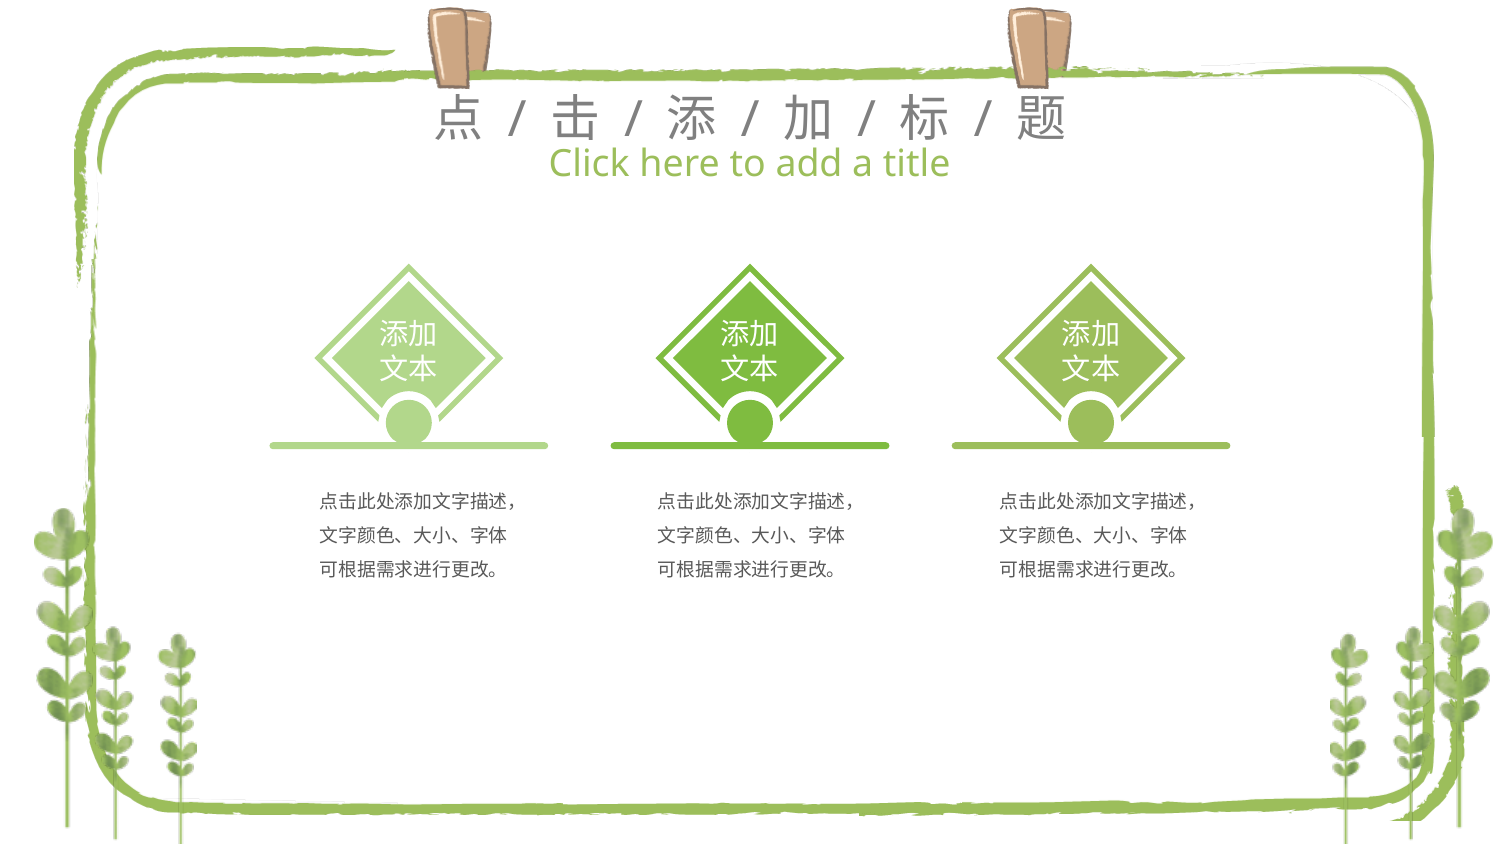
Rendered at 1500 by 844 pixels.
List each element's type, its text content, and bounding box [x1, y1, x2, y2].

text_box 添加 文本 [312, 262, 505, 424]
text_box 添加 文本 [995, 262, 1187, 424]
text_box 点击此处添加文字描述，文字颜色、大小、字体可根据需求进行更改。 [639, 471, 860, 588]
text_box 点/击/添/加/标/题 [407, 79, 1093, 154]
text_box 点击此处添加文字描述，文字颜色、大小、字体可根据需求进行更改。 [982, 471, 1203, 588]
text_box [609, 398, 891, 451]
text_box 点击此处添加文字描述，文字颜色、大小、字体可根据需求进行更改。 [301, 471, 522, 588]
text_box [950, 398, 1232, 451]
text_box [268, 398, 550, 451]
picture [34, 7, 1493, 844]
text_box 添加 文本 [653, 262, 846, 424]
text_box Click here to add a title [533, 131, 967, 192]
